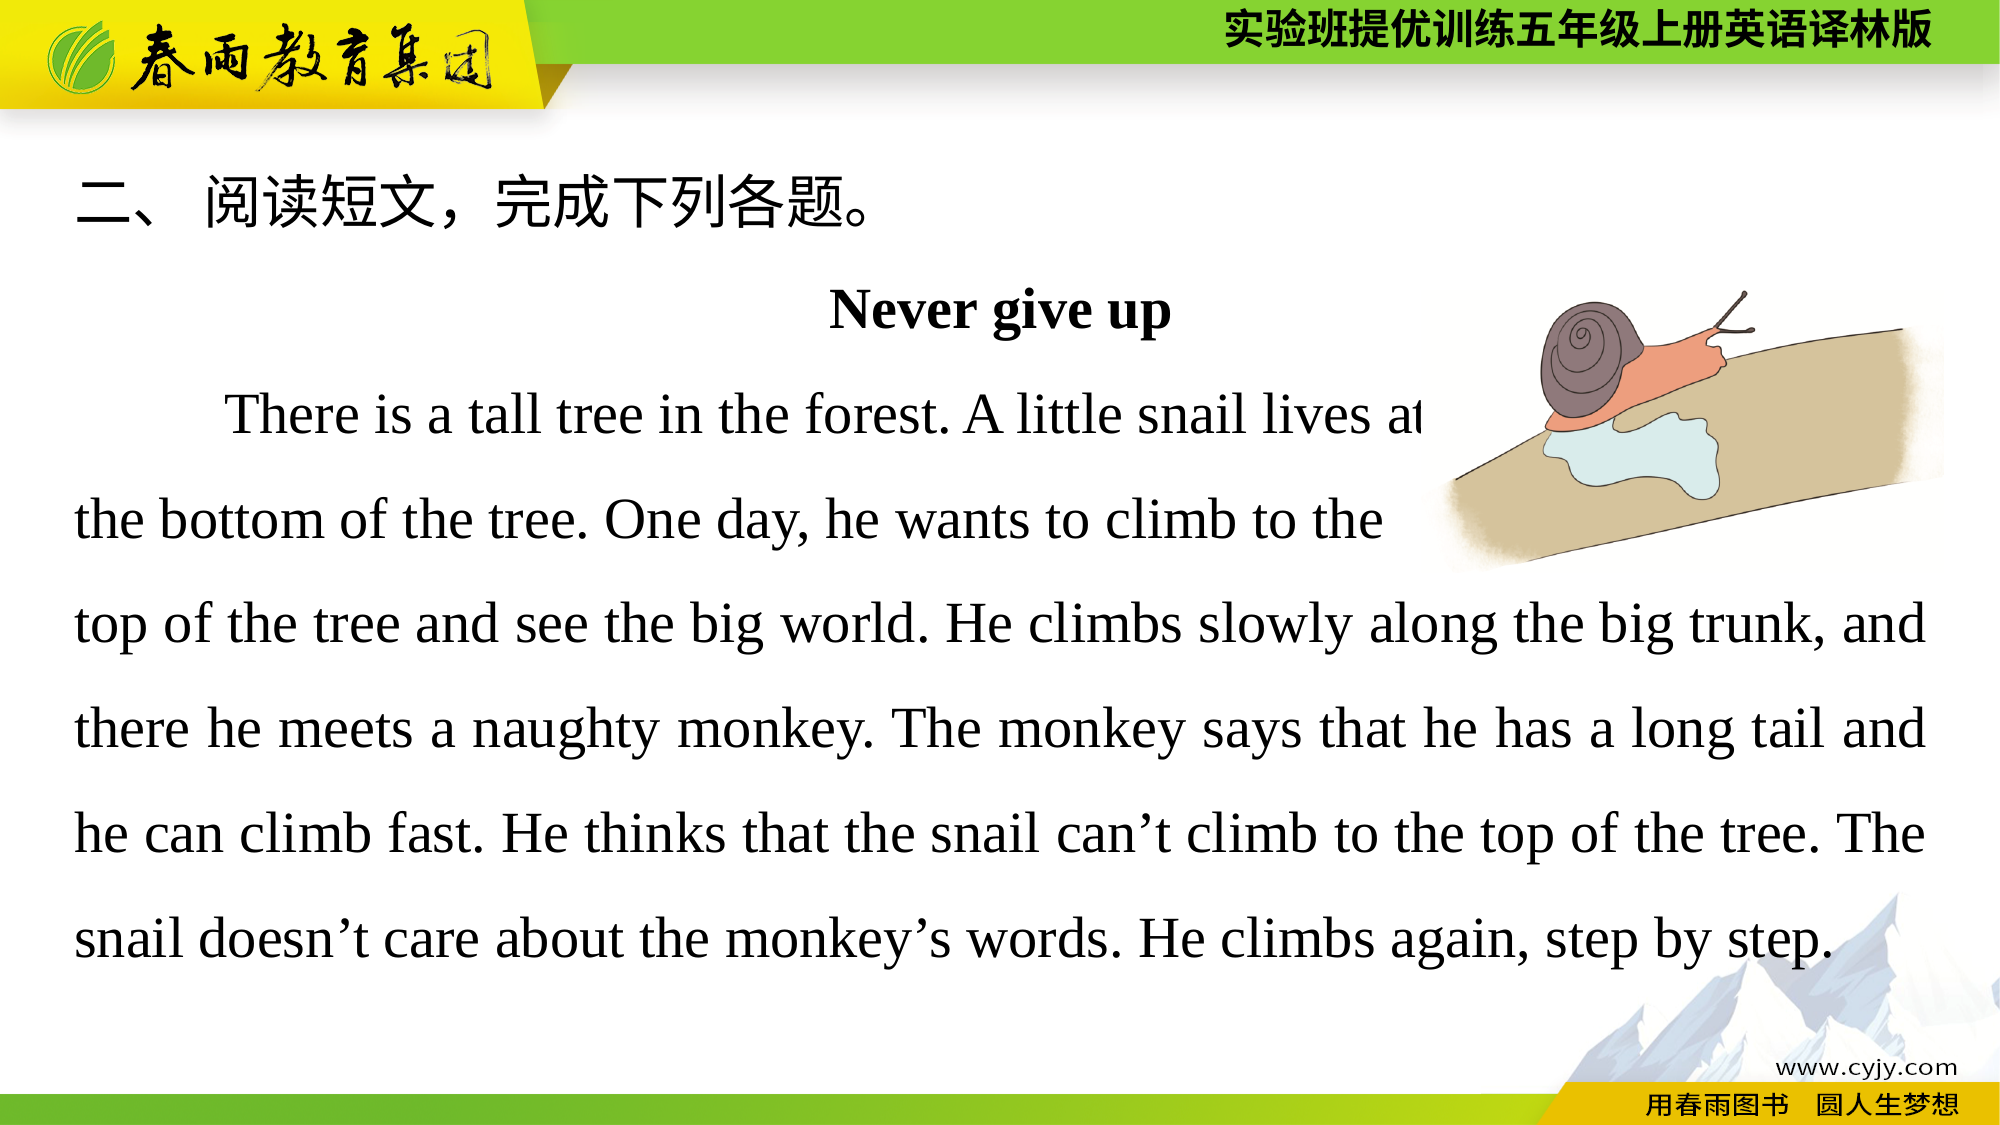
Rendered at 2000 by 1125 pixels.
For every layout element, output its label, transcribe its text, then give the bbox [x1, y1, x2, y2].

list 二、 阅读短文，完成下列各题。 Never give up There is a tall tree in the forest. A little snail lives at the bottom of the tree. One day, he wants to climb to the top of the tree and see the big world. He climbs slowly along the big trunk, and there he meets a naughty monkey. The monkey says that he has a long tail and he can climb fast. He thinks that the snail can’t climb to the top of the tree. The snail doesn’t care about the monkey’s words. He climbs again, step by step. [59, 122, 1944, 986]
picture [0, 0, 2000, 1125]
